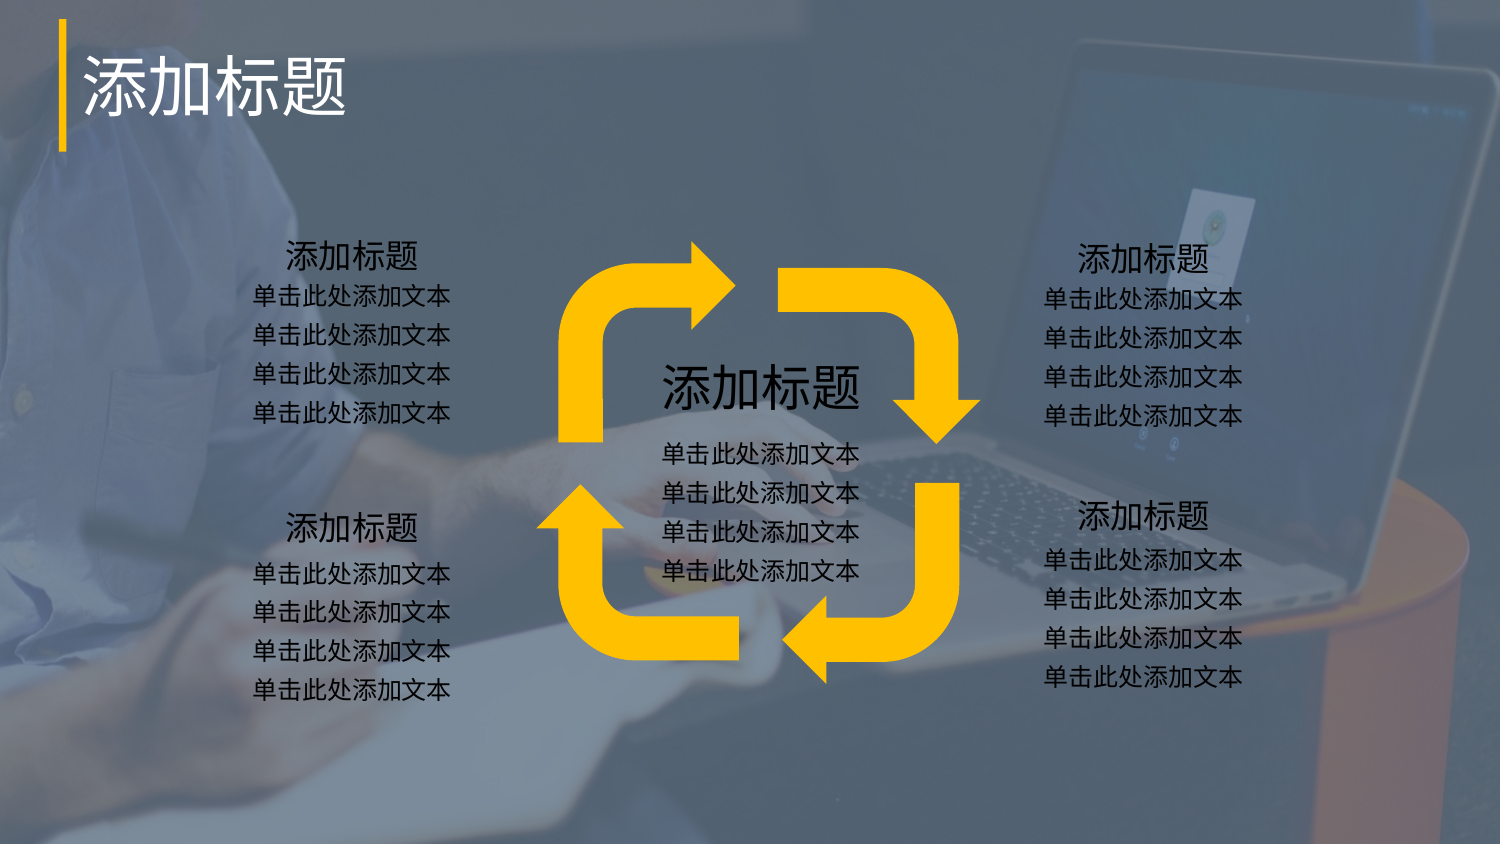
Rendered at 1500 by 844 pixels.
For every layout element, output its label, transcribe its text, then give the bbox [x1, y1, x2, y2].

text_box [776, 266, 983, 446]
picture [0, 0, 1500, 844]
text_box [995, 230, 1292, 441]
text_box [557, 238, 738, 444]
text_box 添加标题 [66, 37, 503, 133]
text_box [613, 348, 909, 596]
text_box [780, 481, 961, 687]
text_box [995, 487, 1292, 702]
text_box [204, 499, 500, 715]
text_box [58, 18, 67, 153]
text_box [533, 482, 740, 662]
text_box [204, 228, 500, 437]
